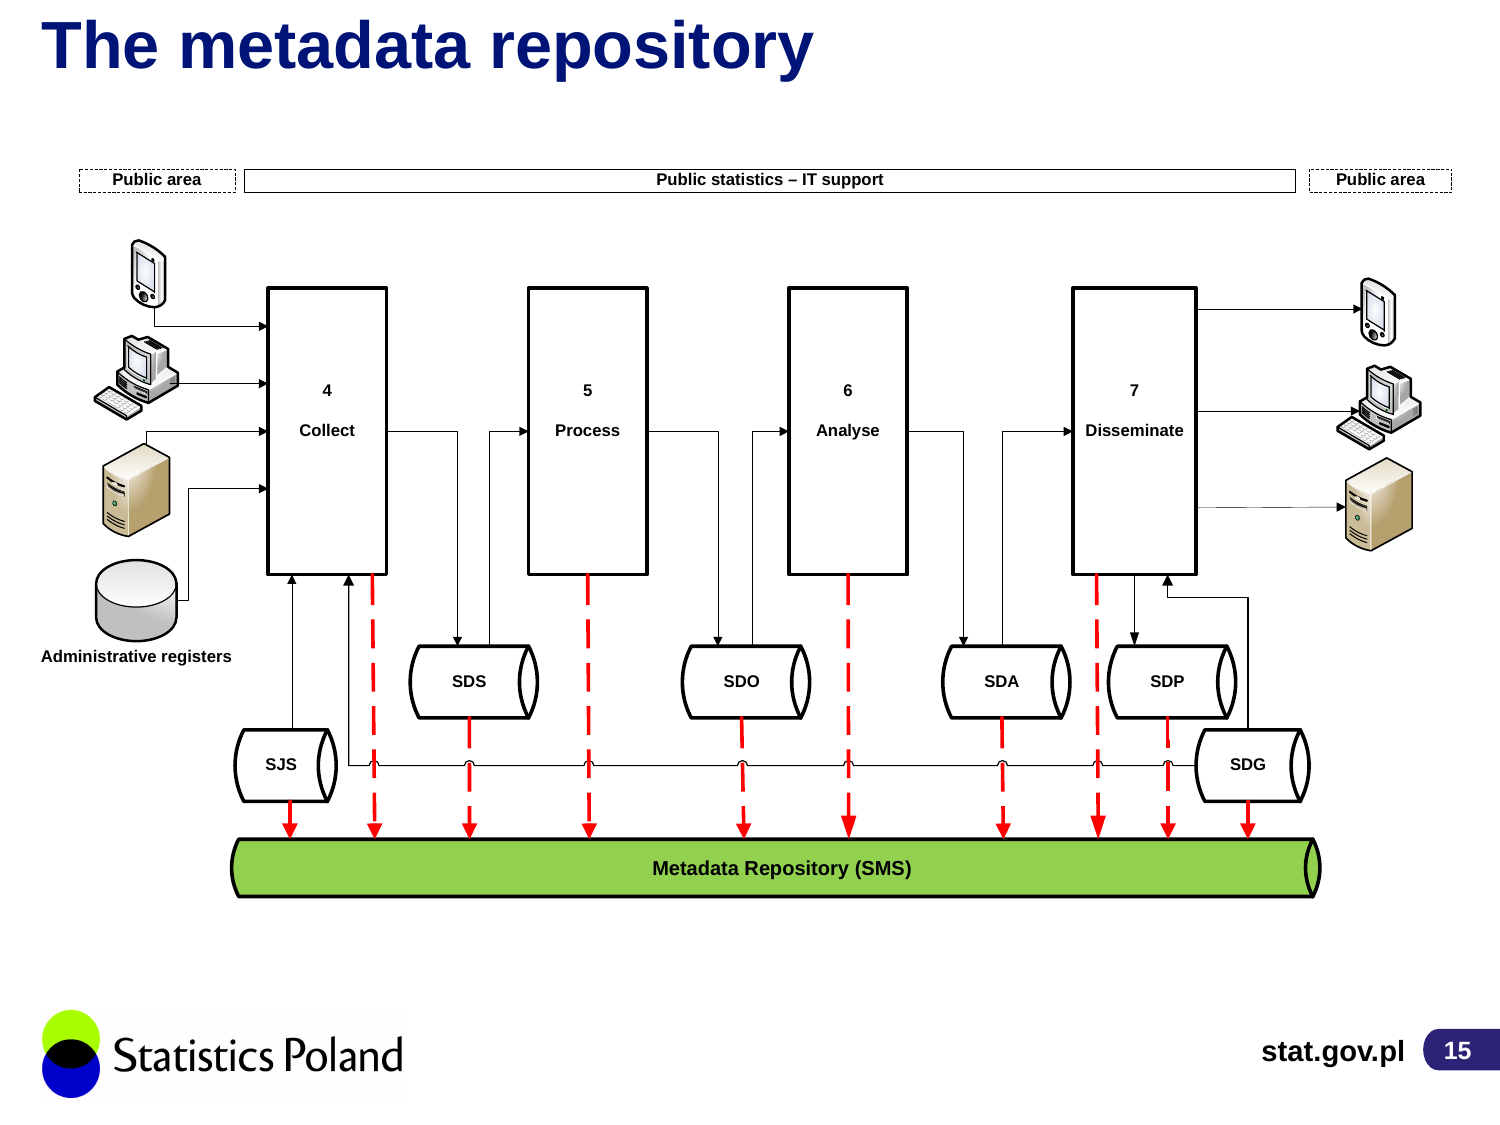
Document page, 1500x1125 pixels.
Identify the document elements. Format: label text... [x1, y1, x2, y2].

title The metadata repository [41, 31, 1459, 91]
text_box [13, 149, 1500, 1058]
picture [41, 1058, 405, 1099]
